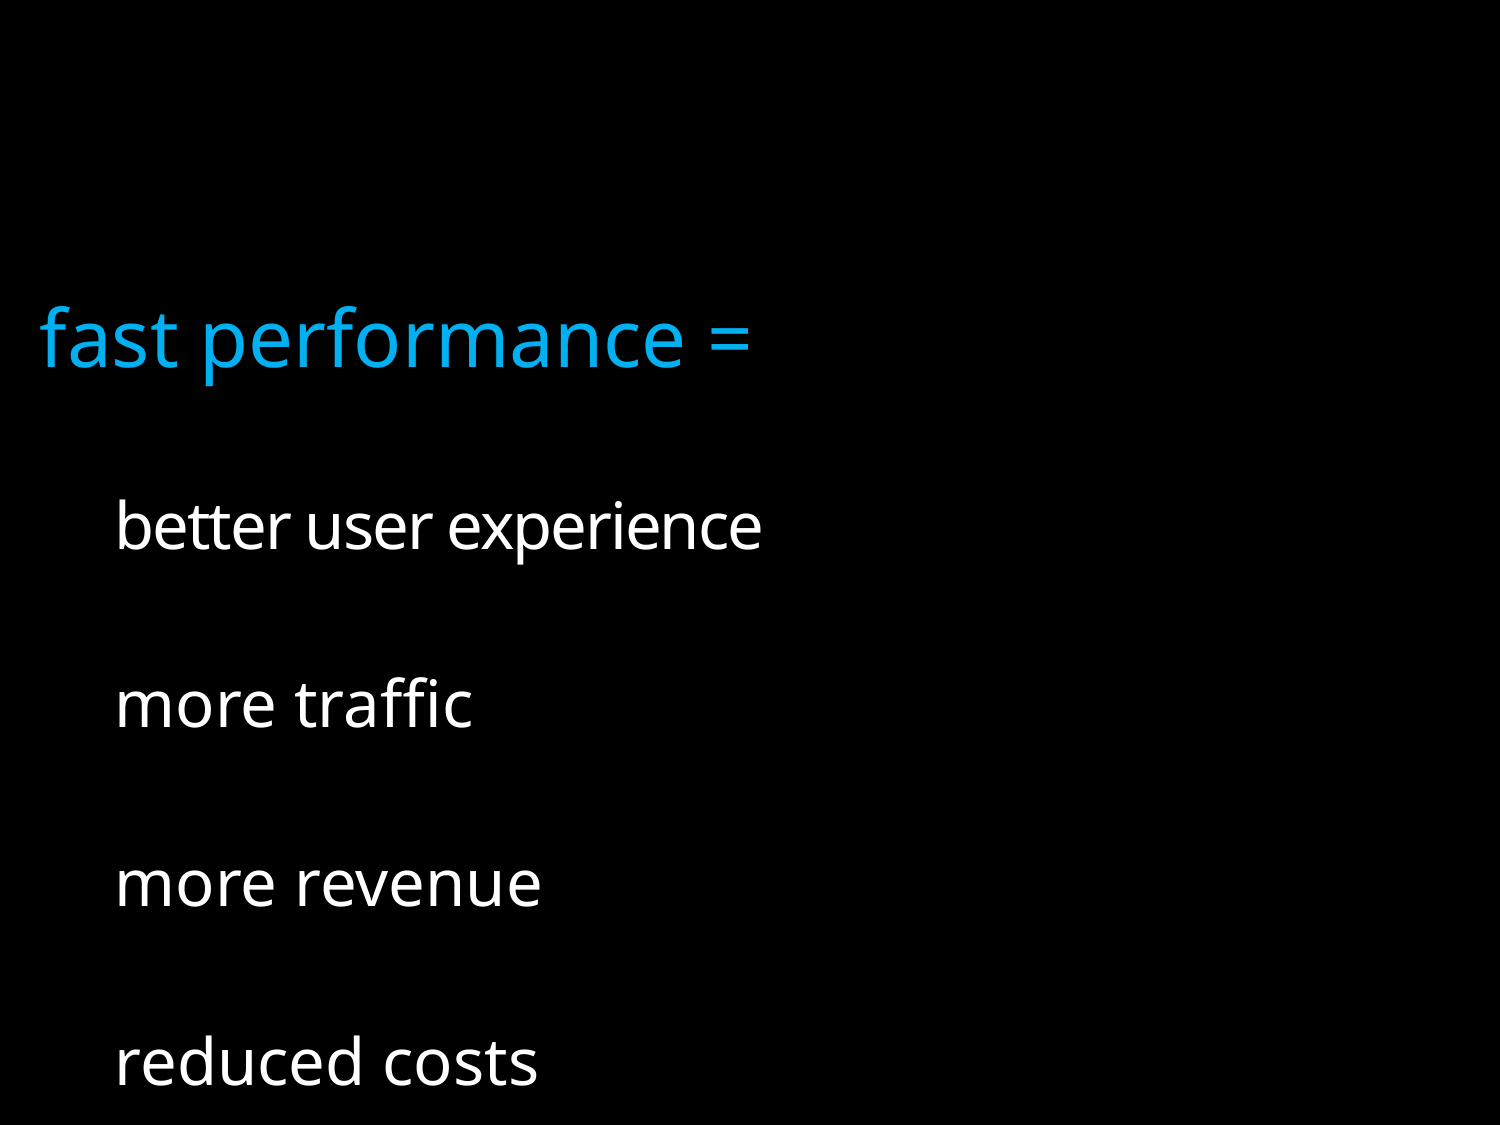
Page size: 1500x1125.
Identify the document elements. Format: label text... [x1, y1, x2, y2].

text_box fast performance = better user experience more traffic more revenue reduced costs [24, 188, 1500, 1106]
